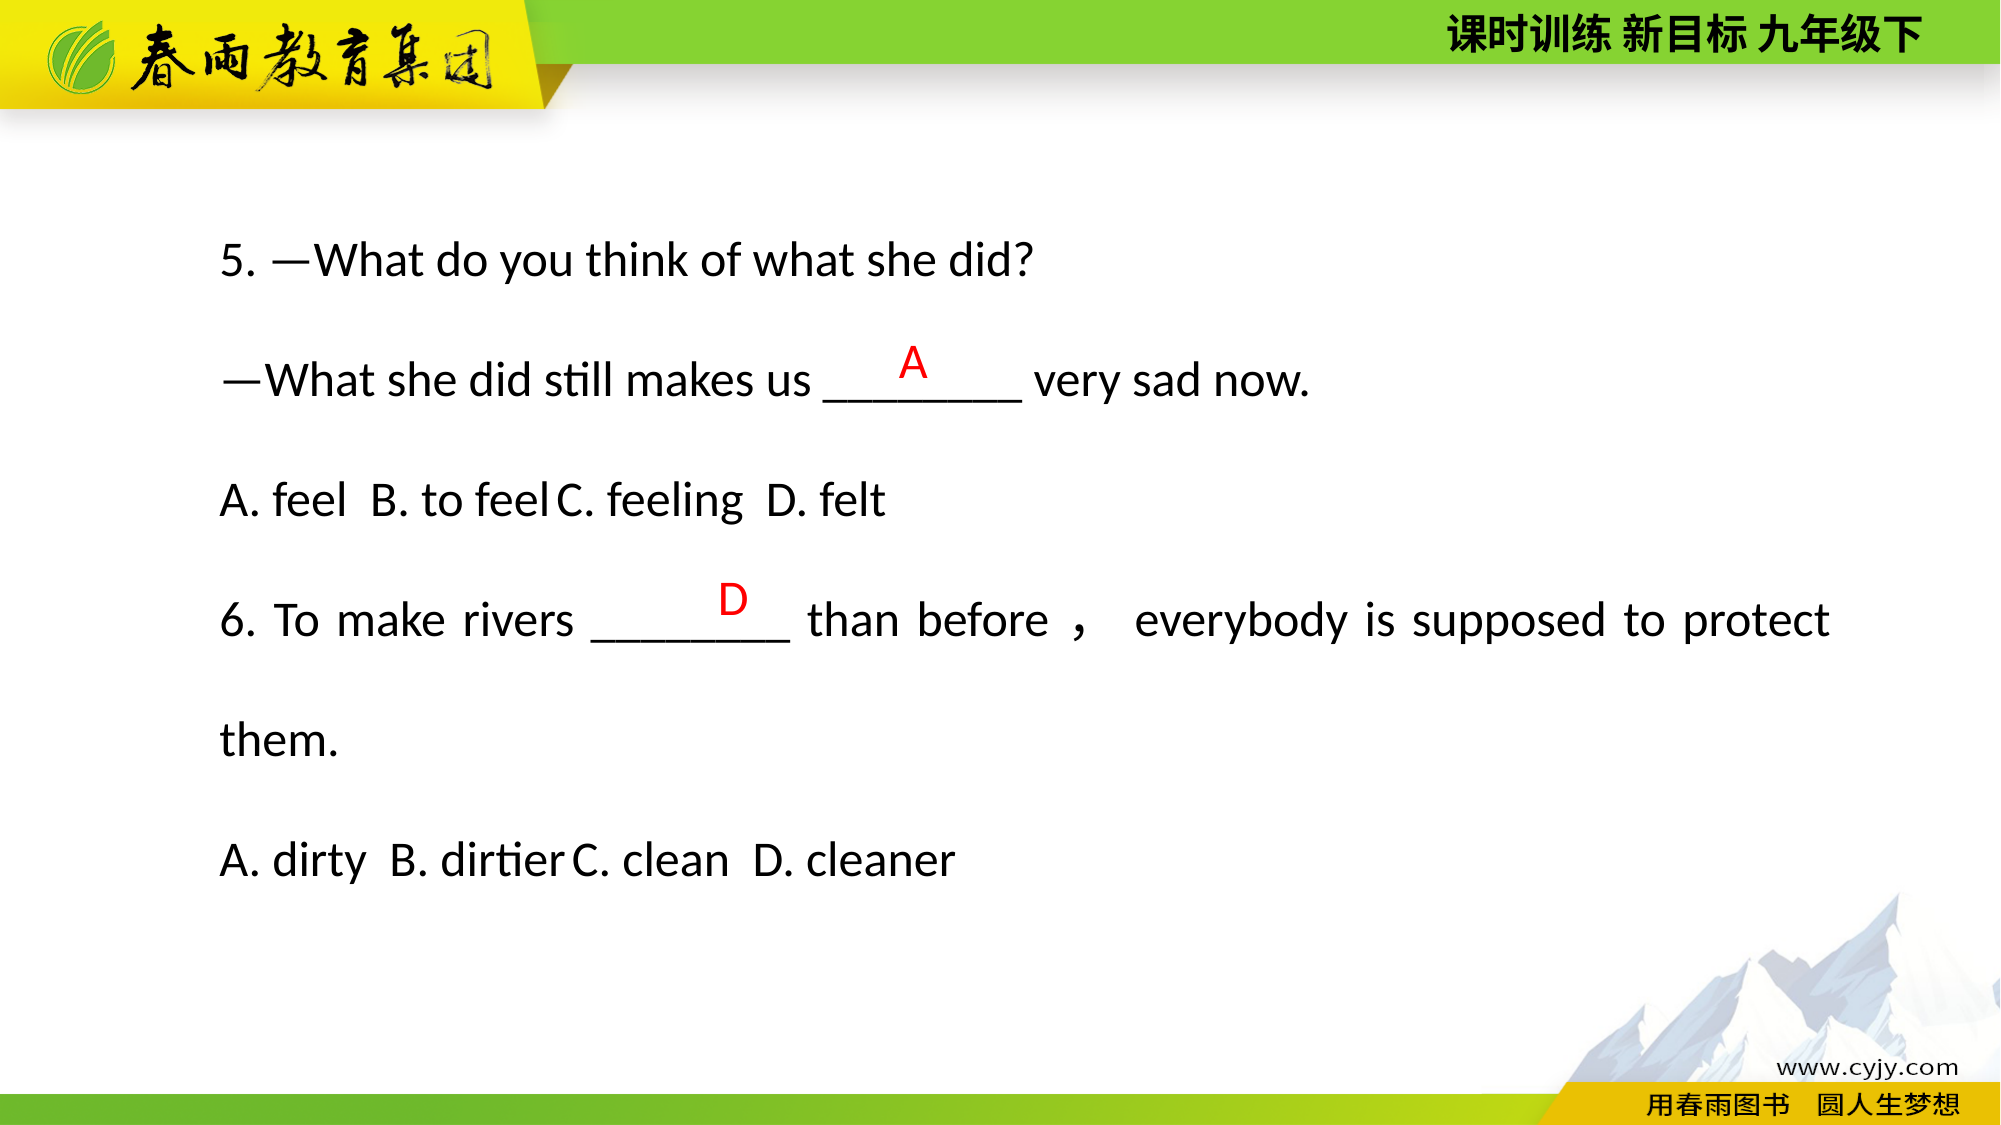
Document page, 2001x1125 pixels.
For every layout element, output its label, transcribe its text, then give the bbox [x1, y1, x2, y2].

picture [0, 0, 2001, 1125]
text_box D [703, 558, 764, 633]
text_box A [884, 321, 943, 397]
text_box 5. —What do you think of what she did? —What she did still makes us ________ very sad now. A. feel B. to feel C. feeling D. felt 6. To make rivers ________ than before，everybody is supposed to protect them. A. dirty B. dirtier C. clean D. cleaner [204, 159, 1846, 895]
